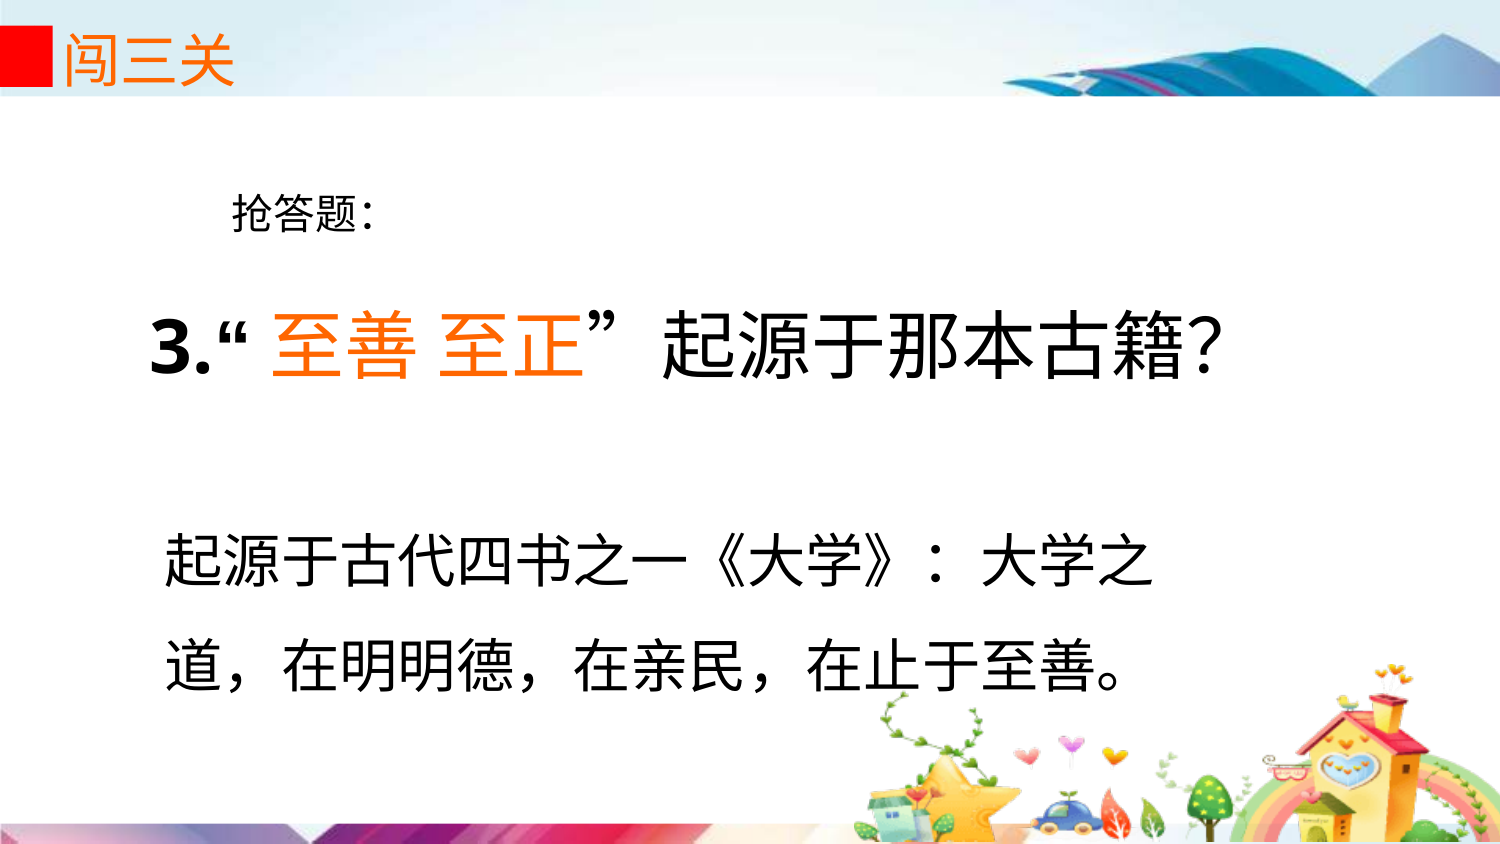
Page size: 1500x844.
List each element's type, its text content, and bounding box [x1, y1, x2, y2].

picture [0, 0, 1500, 96]
picture [1189, 88, 1203, 96]
text_box 起源于古代四书之一《大学》：大学之道，在明明德，在亲民，在止于至善。 [149, 482, 1221, 707]
picture [0, 664, 1500, 844]
text_box 闯三关 [47, 16, 253, 102]
picture [0, 87, 47, 96]
text_box 抢答题： [217, 180, 414, 246]
text_box 3.“至善 至正”起源于那本古籍？ [19, 246, 1392, 396]
